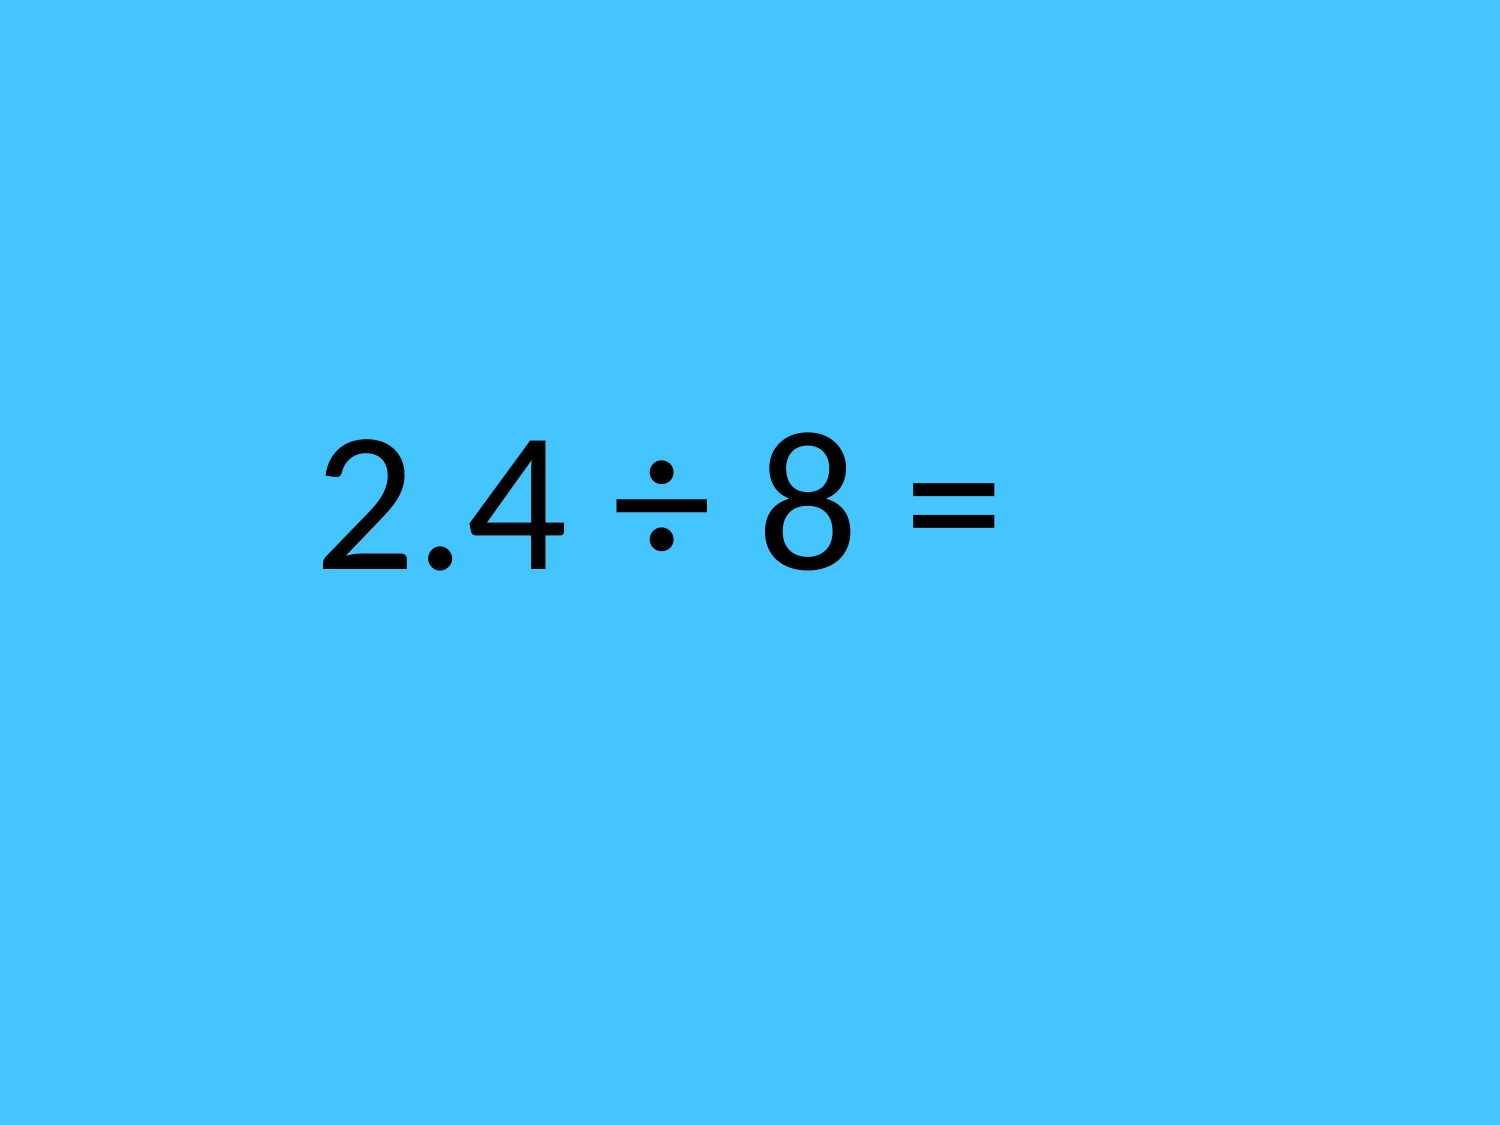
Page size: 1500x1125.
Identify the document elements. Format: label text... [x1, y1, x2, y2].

text_box 2.4 ÷ 8 = [299, 362, 1275, 618]
